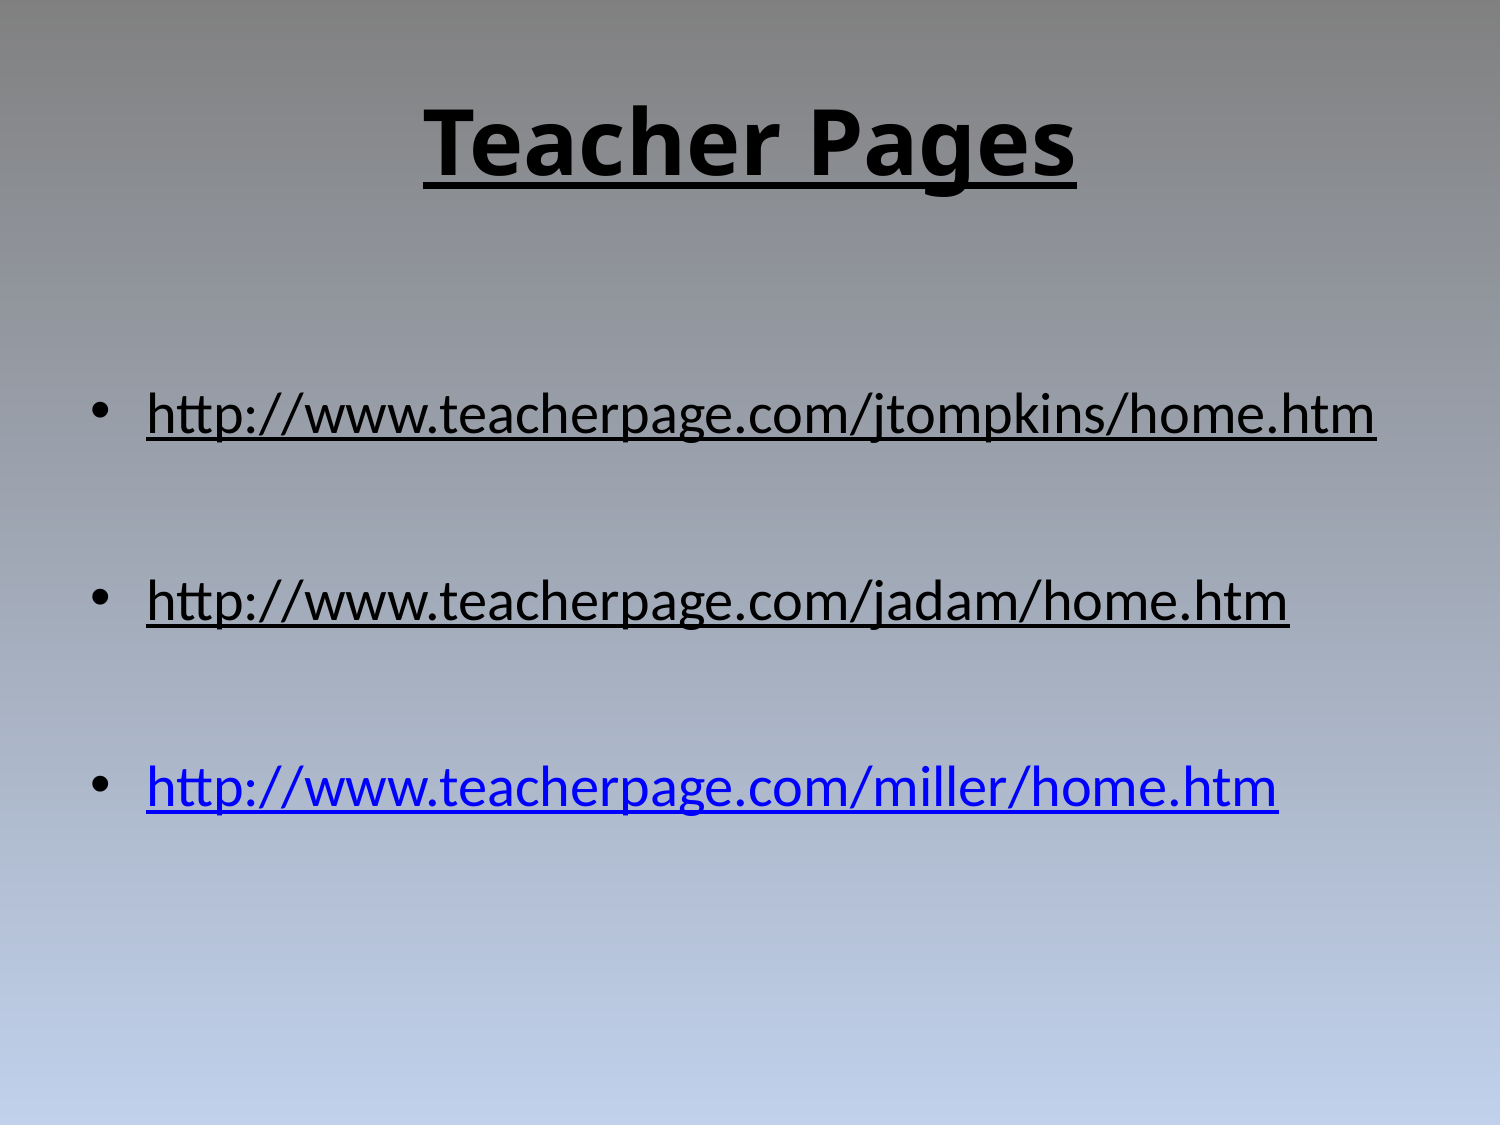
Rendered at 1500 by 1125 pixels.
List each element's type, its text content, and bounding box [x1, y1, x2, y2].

title Teacher Pages [75, 45, 1425, 233]
list http://www.teacherpage.com/jtompkins/home.htm http://www.teacherpage.com/jadam/home.htm http://www.teacherpage.com/miller/home.htm [75, 262, 1425, 1005]
